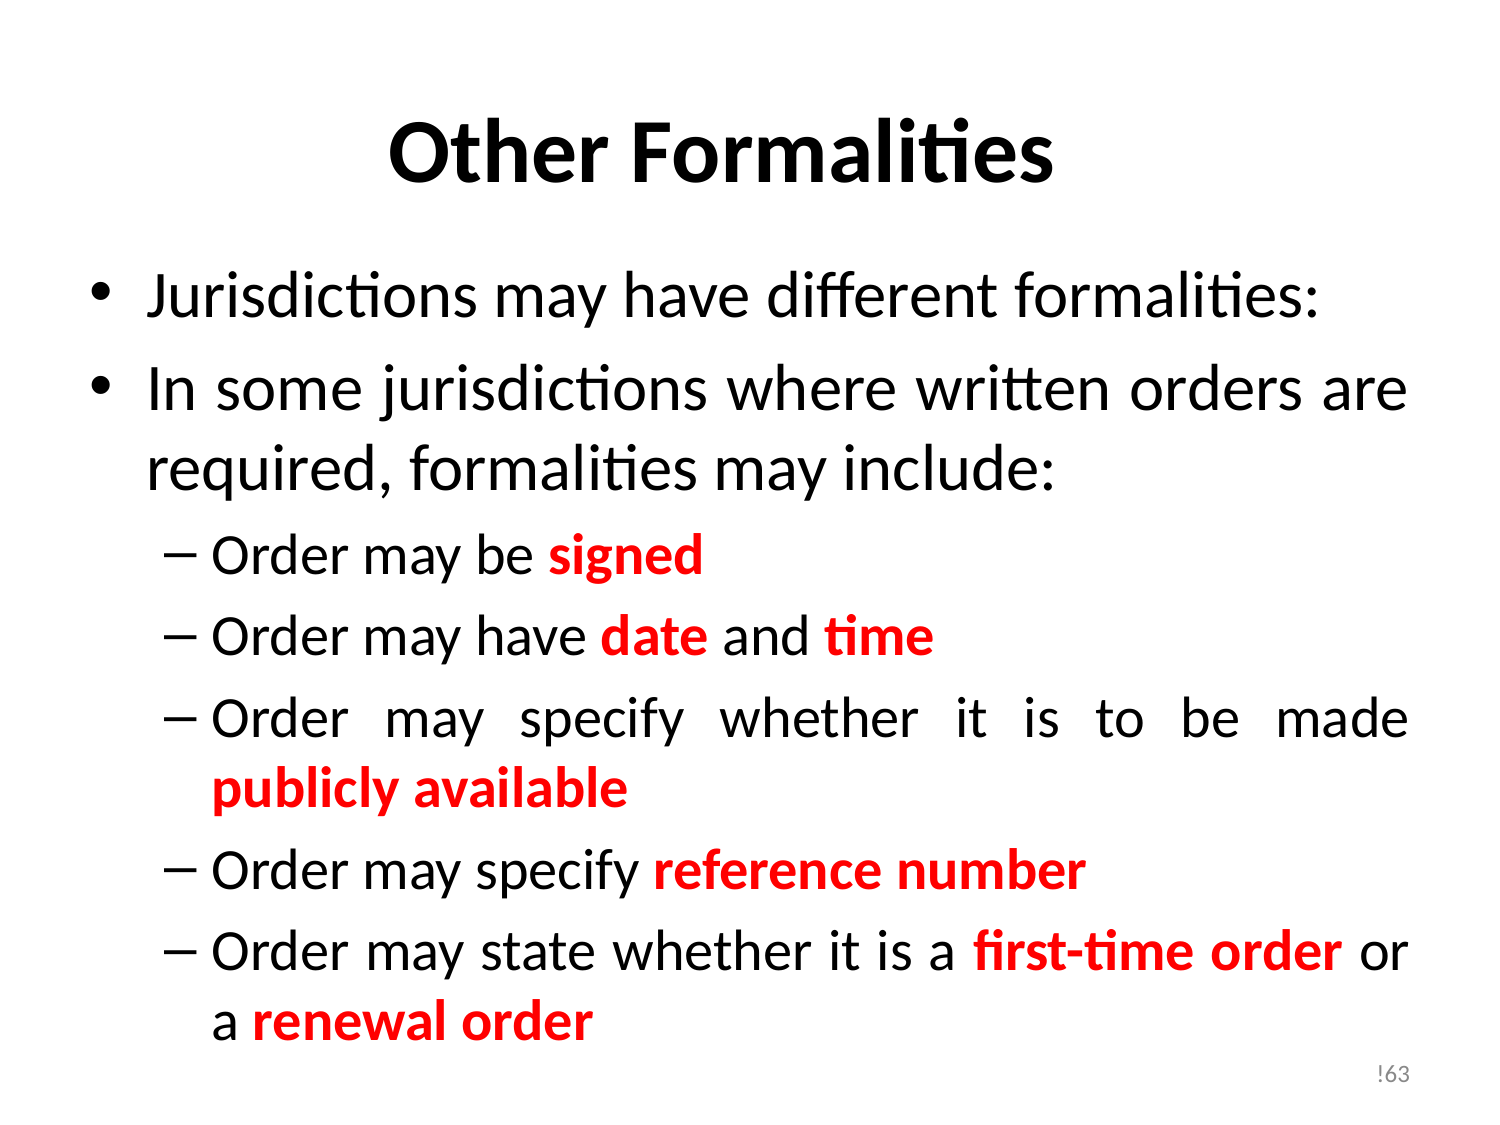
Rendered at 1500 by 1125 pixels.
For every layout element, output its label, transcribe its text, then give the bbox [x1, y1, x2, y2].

title Other Formalities [57, 52, 1408, 240]
text_box Jurisdictions may have different formalities: In some jurisdictions where written orders are required, formalities may include: Order may be signed Order may have date and time Order may specify whether it is to be made publicly available Order may specify reference number Order may state whether it is a first-time order or a renewal order [74, 243, 1425, 1125]
slide_number !63 [1074, 1042, 1425, 1103]
